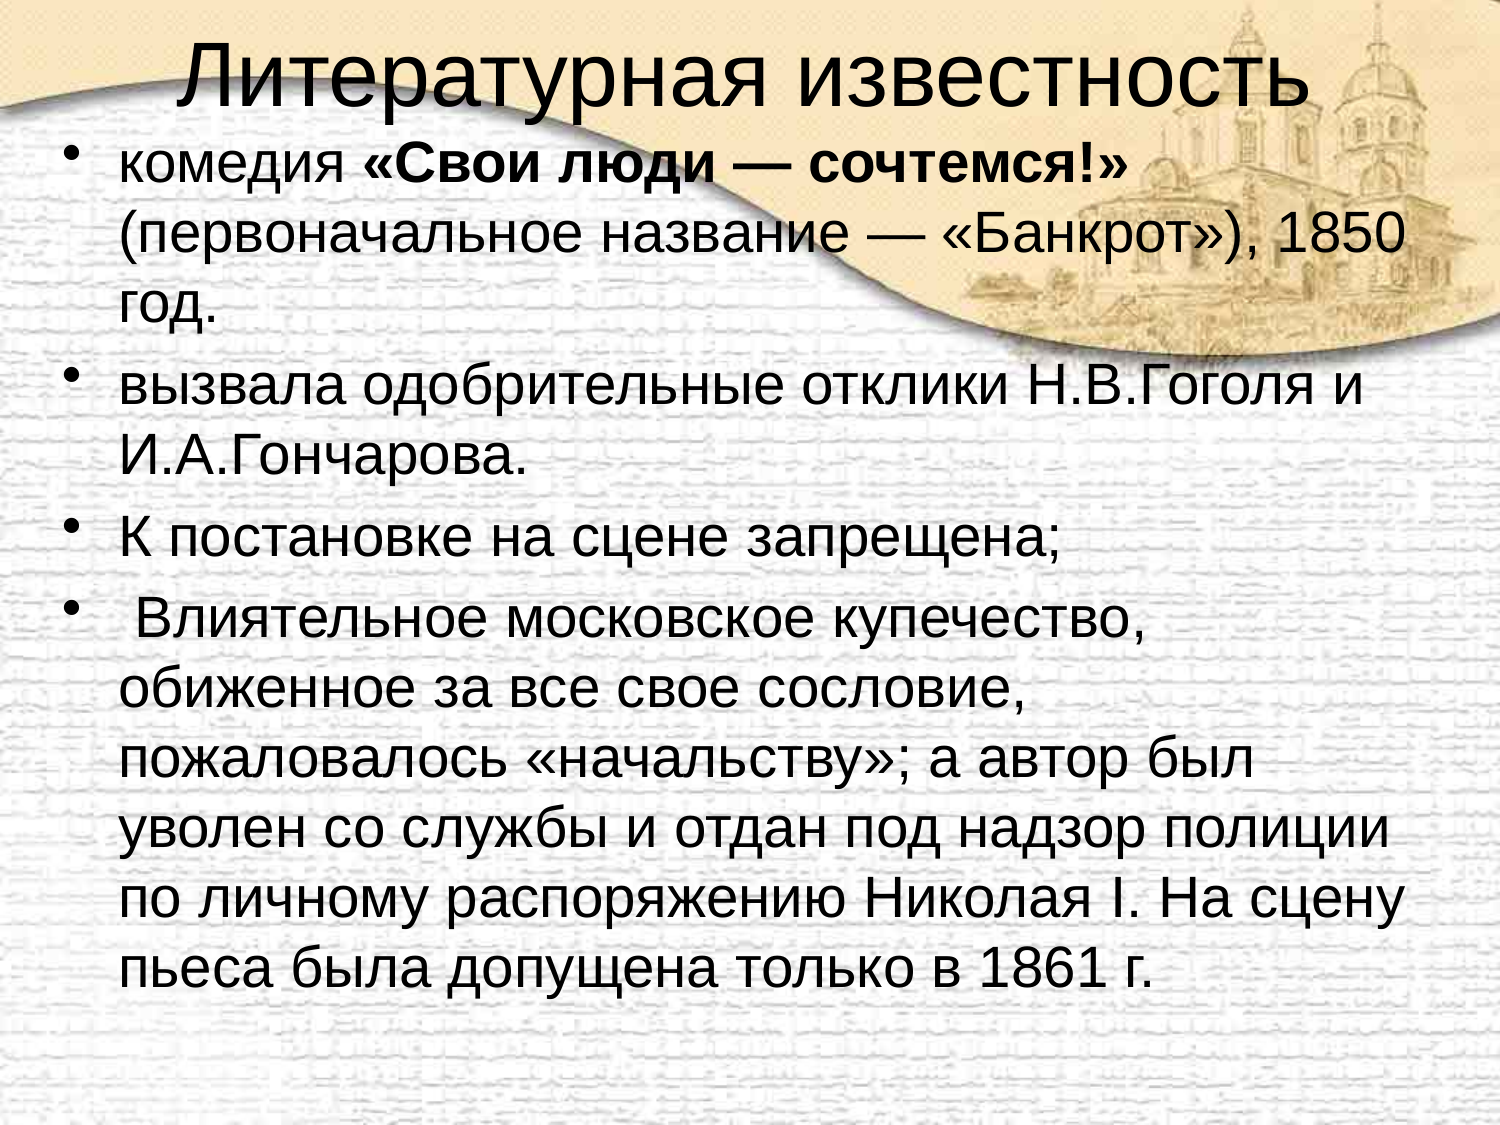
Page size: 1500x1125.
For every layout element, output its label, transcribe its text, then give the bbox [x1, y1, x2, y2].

picture [0, 0, 1500, 1125]
title Литературная известность [70, 0, 1421, 116]
list комедия «Свои люди — сочтемся!» (первоначальное название — «Банкрот»), 1850 год. вызвала одобрительные отклики Н.В.Гоголя и И.А.Гончарова. К постановке на сцене запрещена; Влиятельное московское купечество, обиженное за все свое сословие, пожаловалось «начальству»; а автор был уволен со службы и отдан под надзор полиции по личному распоряжению Николая I. На сцену пьеса была допущена только в 1861 г. [46, 116, 1442, 1006]
